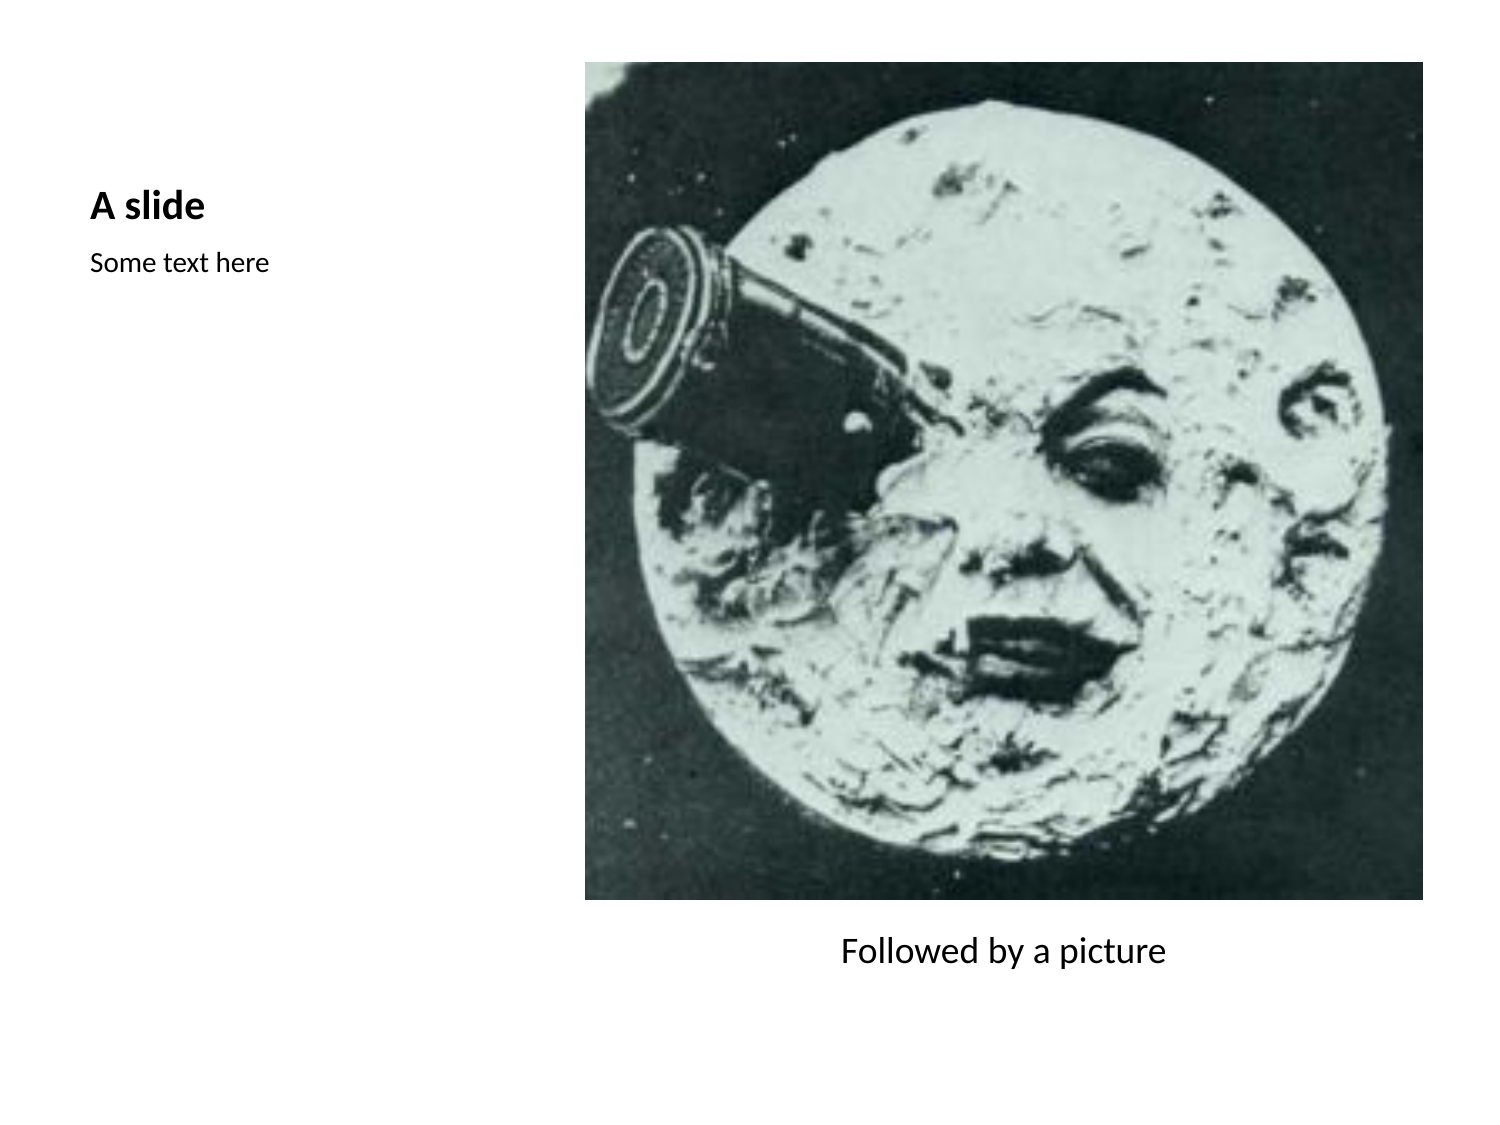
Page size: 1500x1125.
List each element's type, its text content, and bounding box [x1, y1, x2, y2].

list Some text here [75, 235, 569, 1005]
picture [585, 62, 1424, 901]
title A slide [75, 44, 569, 235]
text_box Followed by a picture [585, 918, 1423, 1003]
